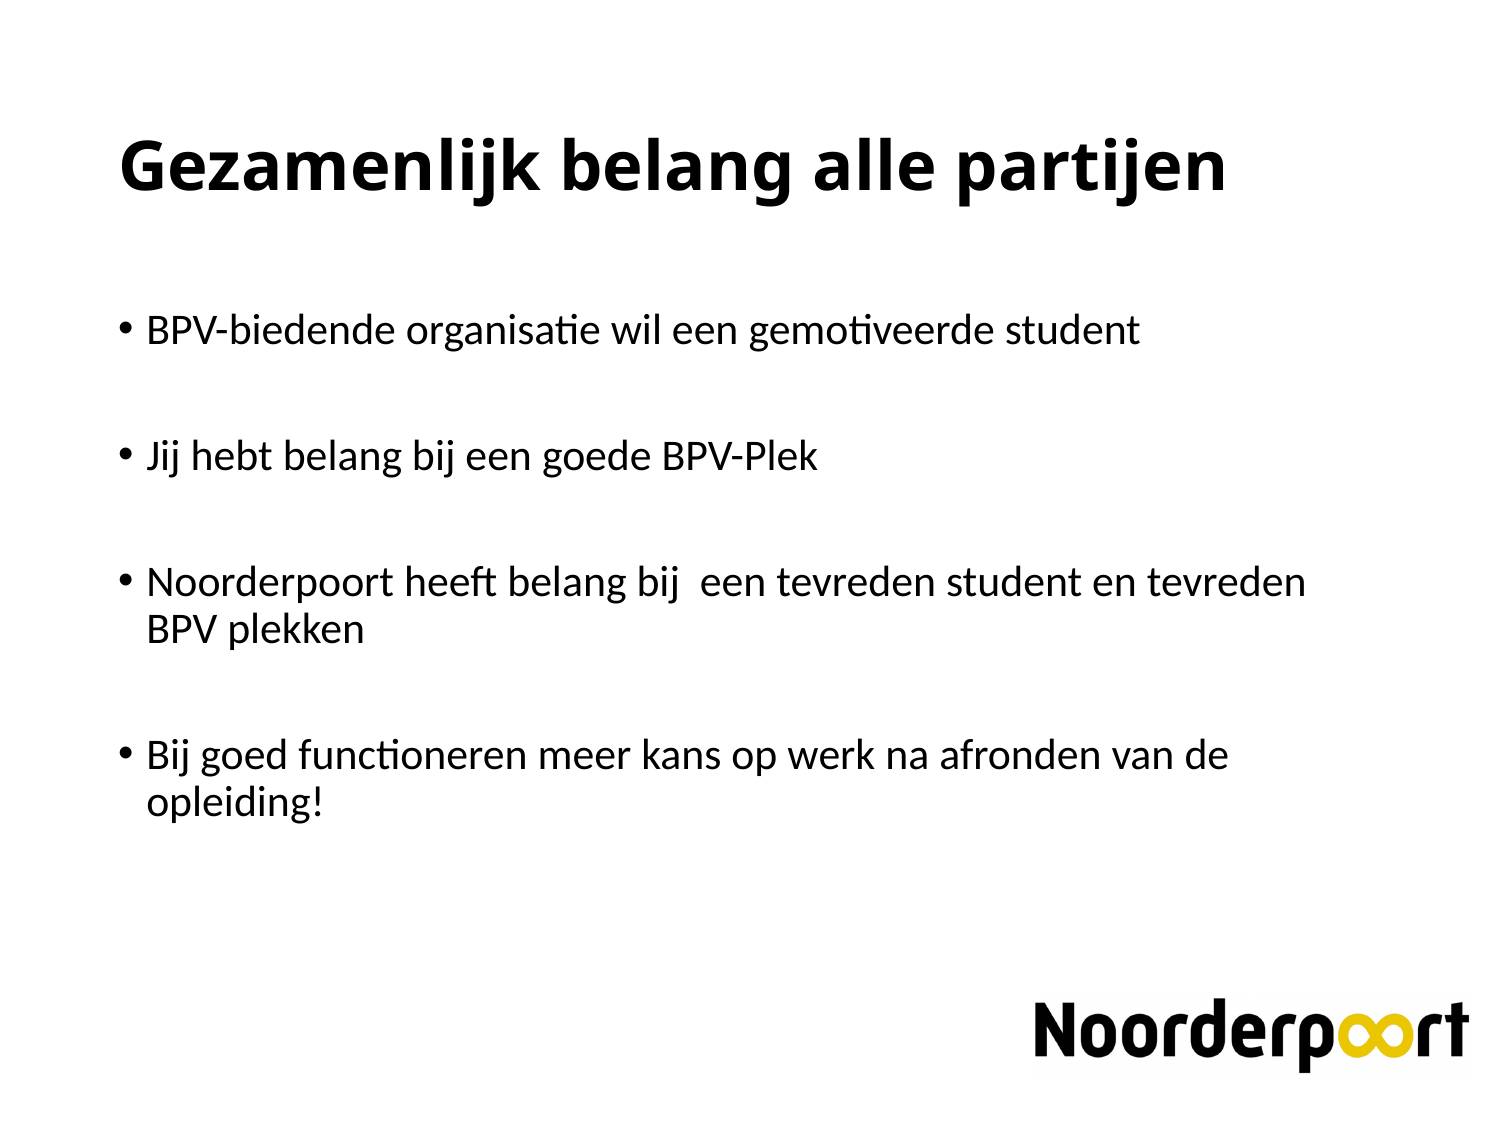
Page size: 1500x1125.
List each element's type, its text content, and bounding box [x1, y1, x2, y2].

picture [1033, 996, 1471, 1075]
title Gezamenlijk belang alle partijen [103, 59, 1397, 278]
list BPV-biedende organisatie wil een gemotiveerde student Jij hebt belang bij een goede BPV-Plek Noorderpoort heeft belang bij een tevreden student en tevreden BPV plekken Bij goed functioneren meer kans op werk na afronden van de opleiding! [103, 299, 1397, 1014]
